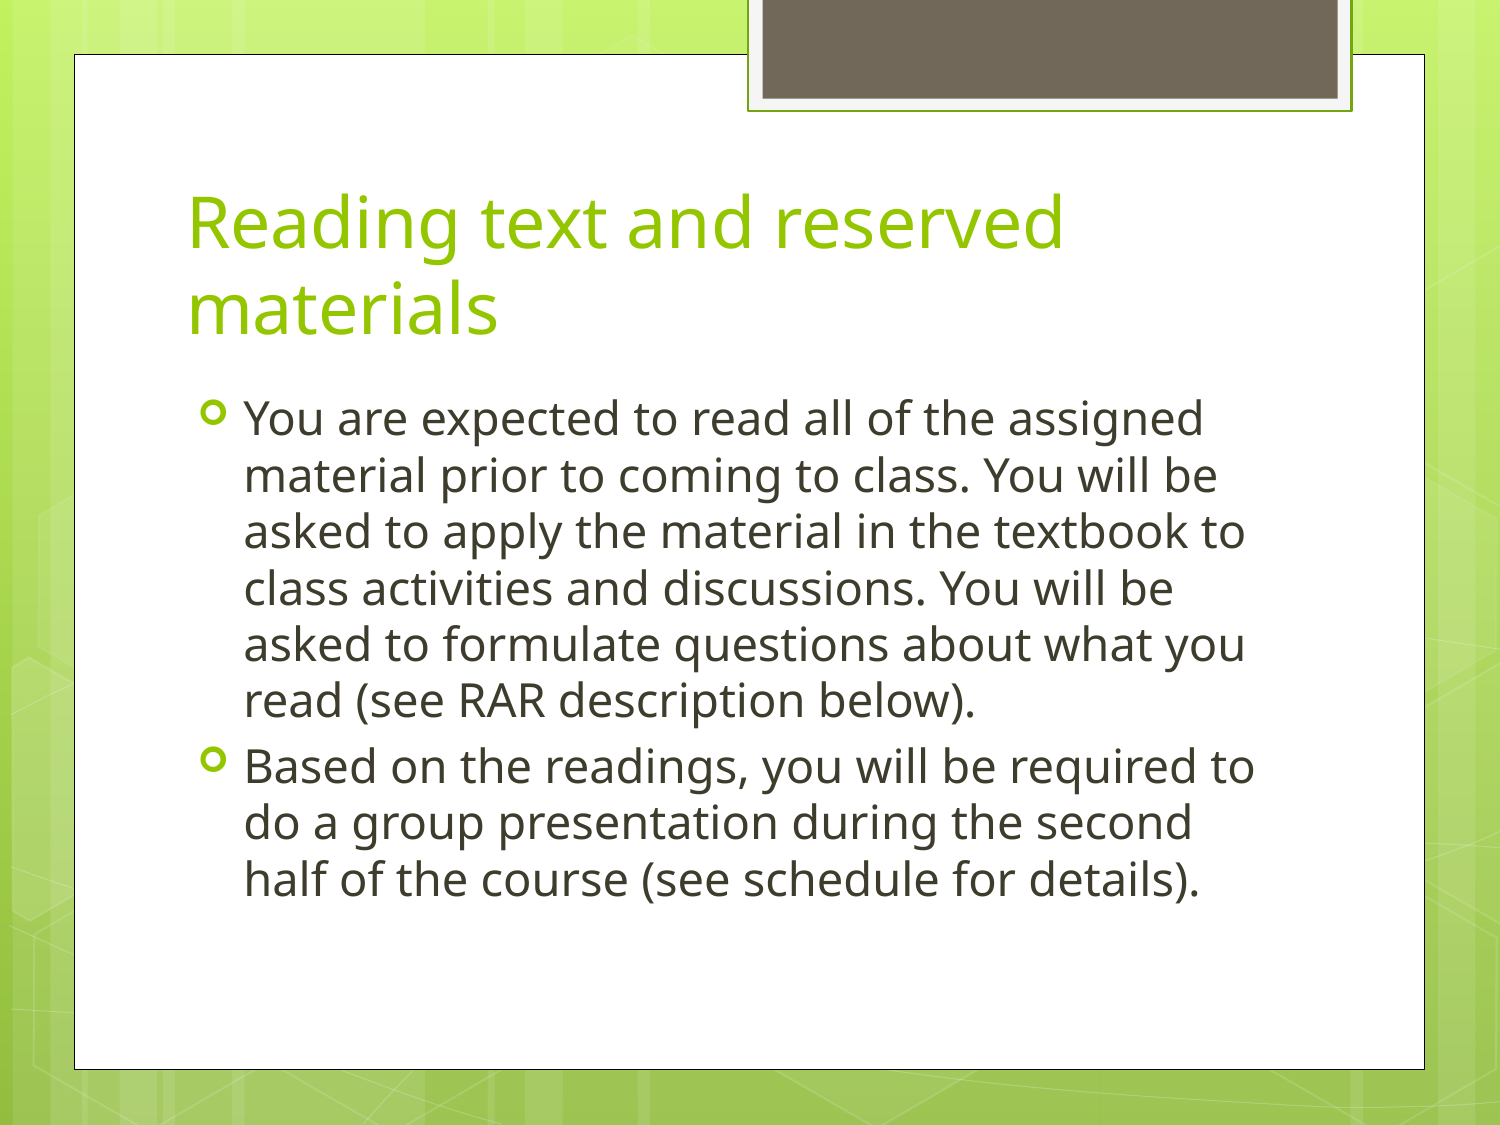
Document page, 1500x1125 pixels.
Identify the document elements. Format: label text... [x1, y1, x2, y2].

title Reading text and reserved materials [171, 168, 1324, 357]
list You are expected to read all of the assigned material prior to coming to class. You will be asked to apply the material in the textbook to class activities and discussions. You will be asked to formulate questions about what you read (see RAR description below). Based on the readings, you will be required to do a group presentation during the second half of the course (see schedule for details). [171, 381, 1283, 957]
